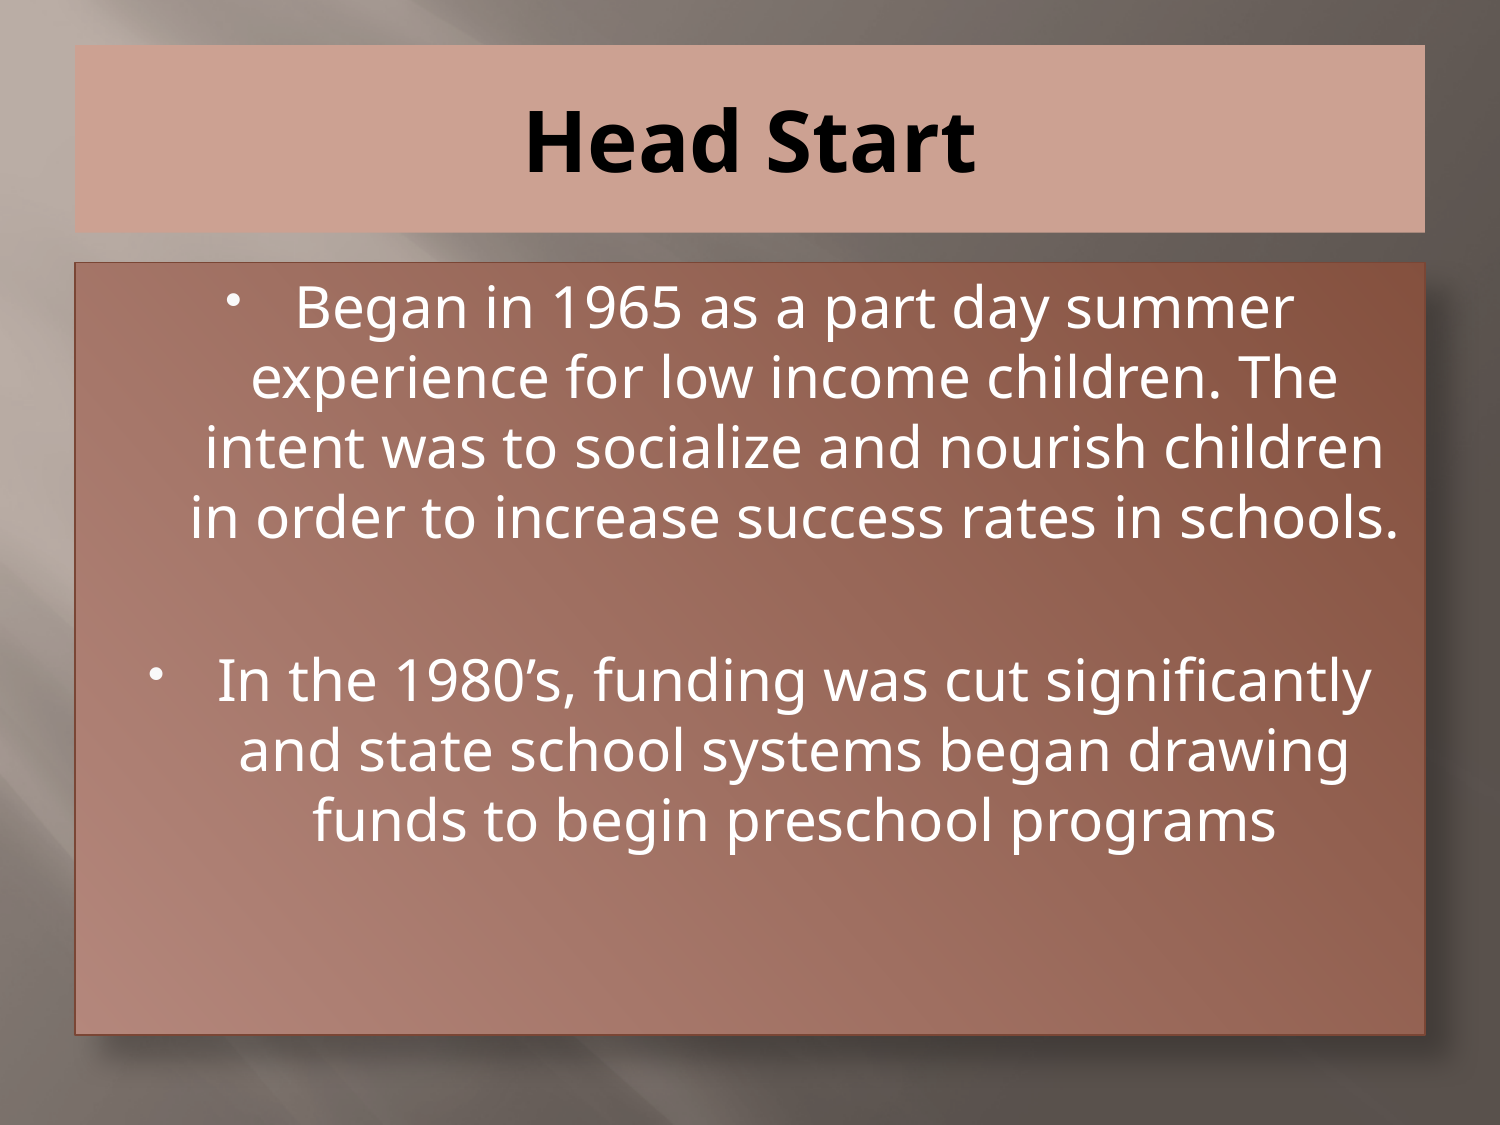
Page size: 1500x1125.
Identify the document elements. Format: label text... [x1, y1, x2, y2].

title Head Start [75, 45, 1425, 233]
list Began in 1965 as a part day summer experience for low income children. The intent was to socialize and nourish children in order to increase success rates in schools. In the 1980’s, funding was cut significantly and state school systems began drawing funds to begin preschool programs [74, 262, 1426, 1036]
